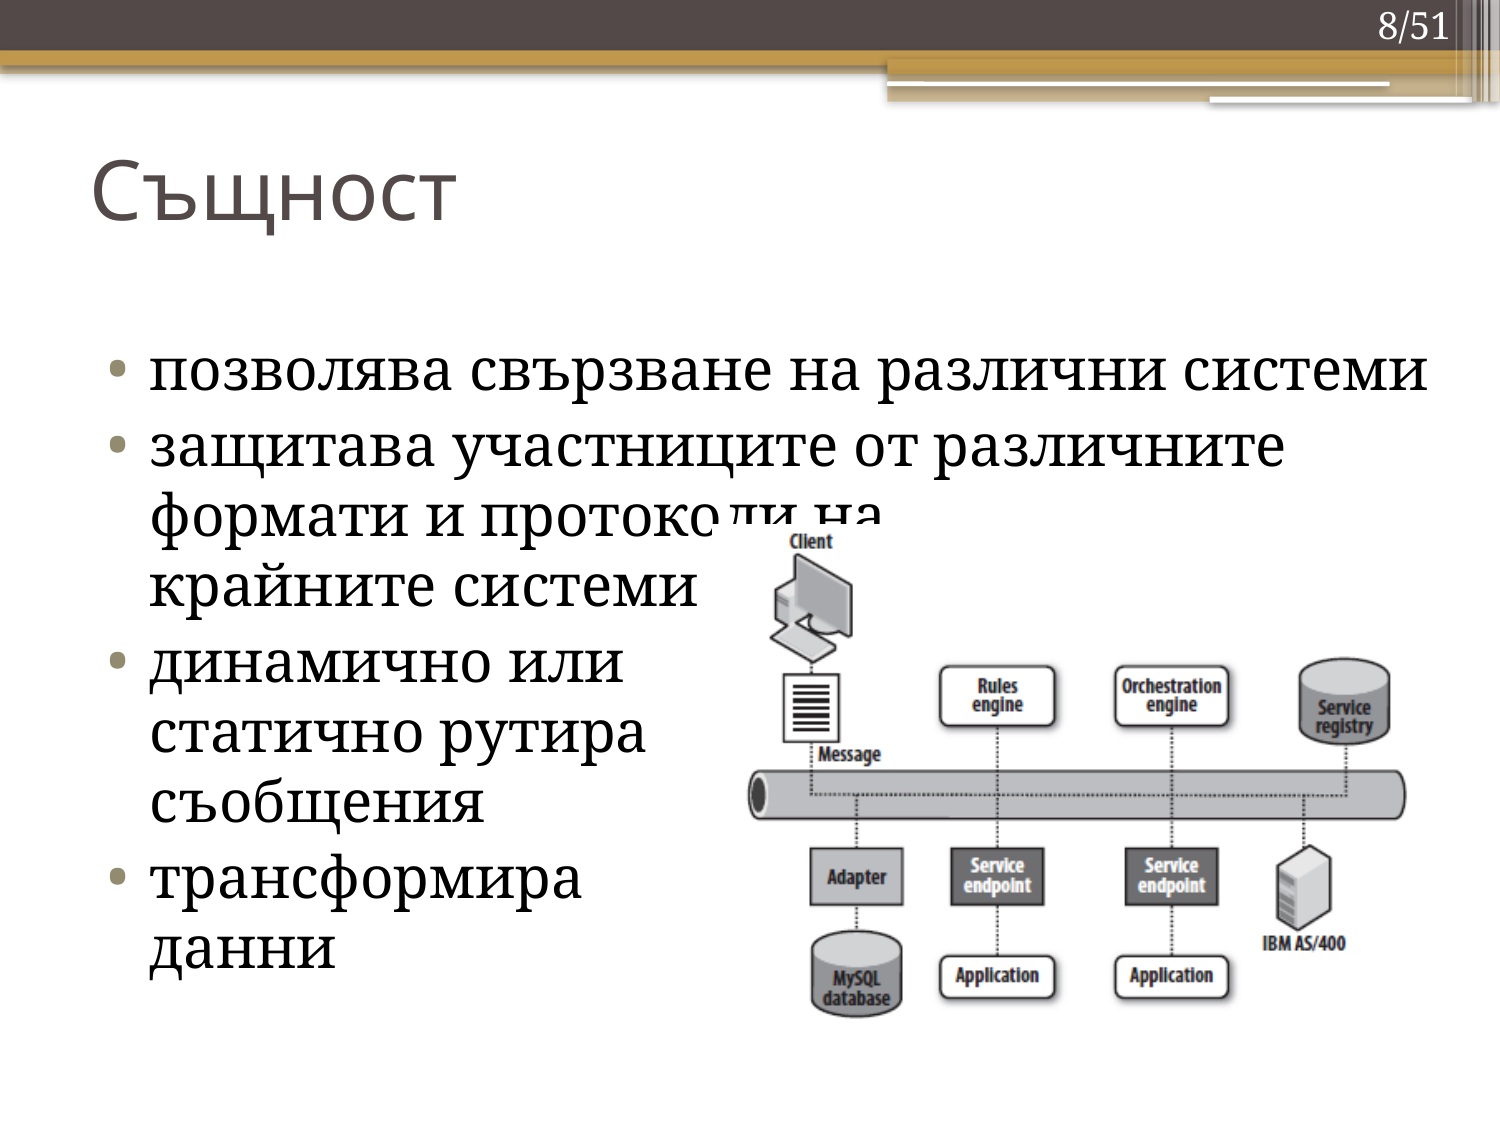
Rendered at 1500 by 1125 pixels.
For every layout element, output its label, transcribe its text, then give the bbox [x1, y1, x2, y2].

title Същност [75, 99, 1425, 275]
slide_number 8/51 [1299, 0, 1466, 61]
list позволява свързване на различни системи защитава участниците от различните формати и протоколи на крайните системи динамично или статично рутира съобщения трансформира данни [75, 324, 1463, 1100]
picture [712, 524, 1432, 1029]
